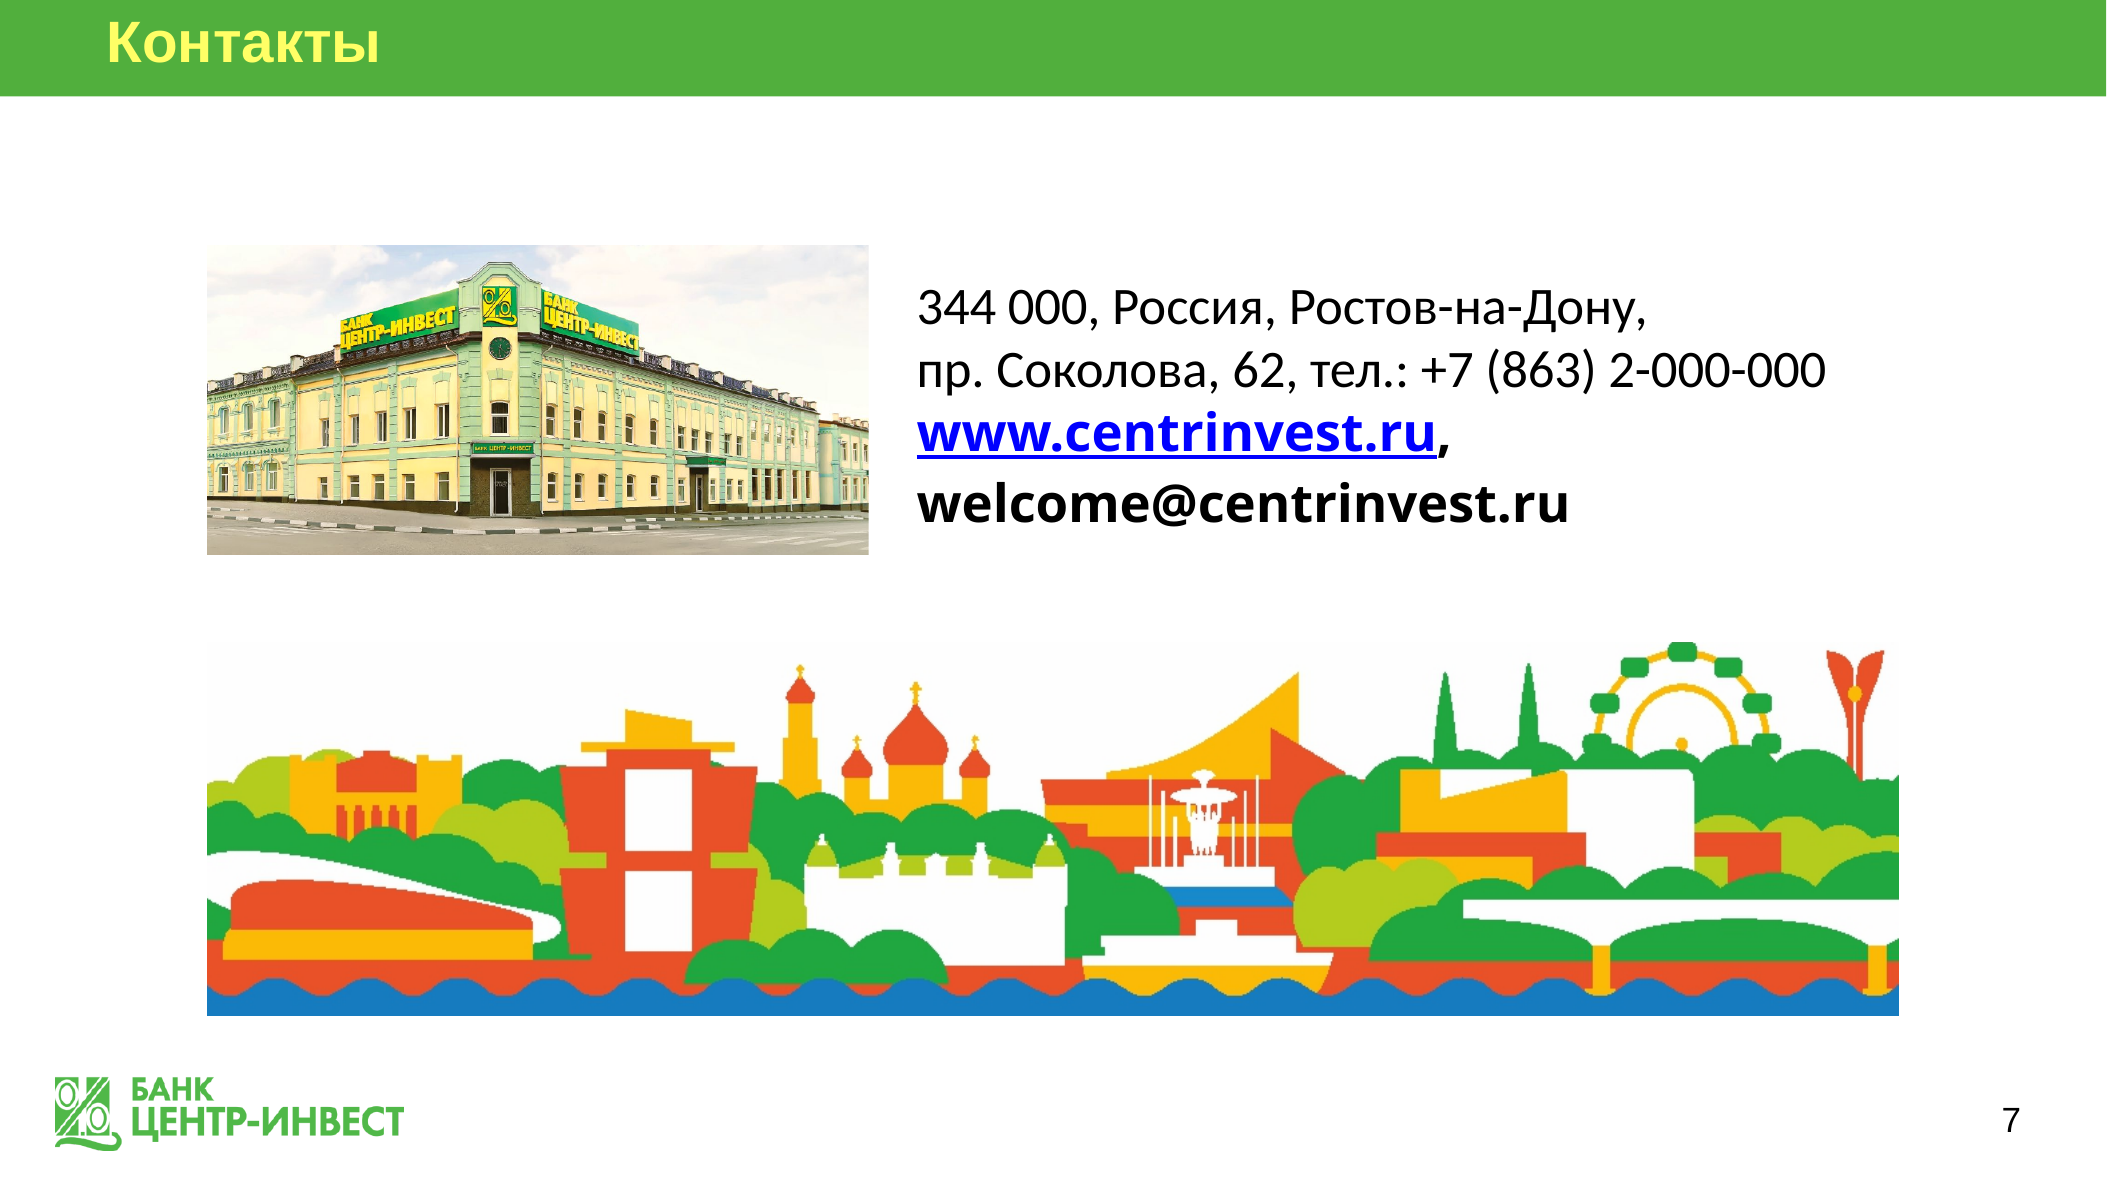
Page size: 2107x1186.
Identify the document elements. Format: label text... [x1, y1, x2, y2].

picture [206, 245, 869, 555]
picture [54, 1076, 404, 1151]
text_box 7 [1957, 1090, 2036, 1147]
text_box 344 000, Россия, Ростов-на-Дону, пр. Соколова, 62, тел.: +7 (863) 2-000-000 www.centrinvest.ru, welcome@centrinvest.ru [901, 264, 1997, 541]
picture [206, 642, 1900, 1017]
text_box Контакты [92, 4, 1988, 102]
